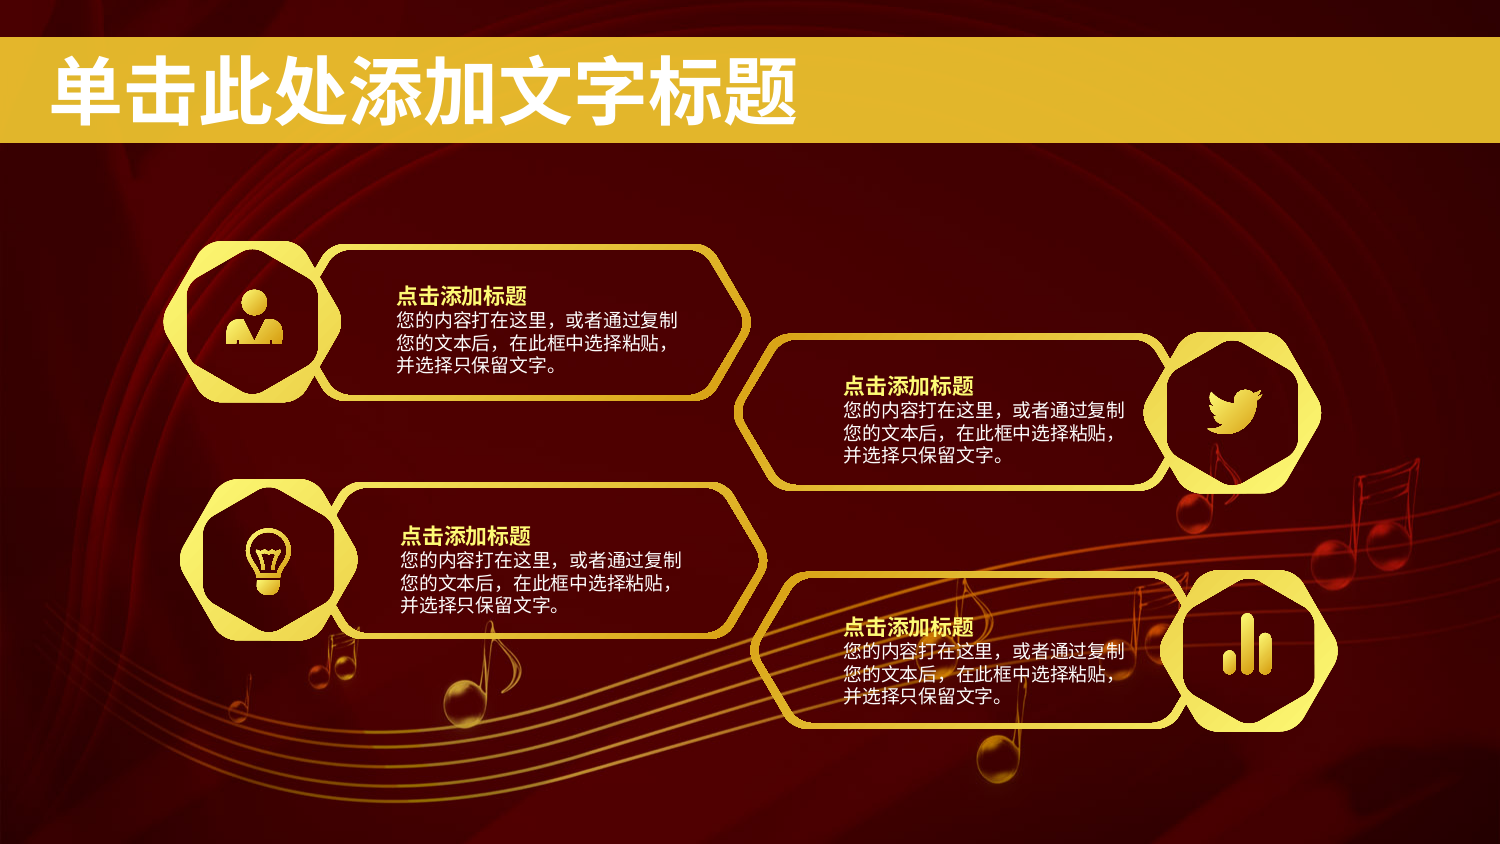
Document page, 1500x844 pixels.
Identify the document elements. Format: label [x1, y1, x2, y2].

text_box [750, 570, 1338, 770]
text_box [180, 479, 768, 679]
picture [0, 143, 1500, 844]
text_box [163, 241, 751, 438]
picture [0, 0, 1500, 37]
text_box [734, 332, 1322, 529]
